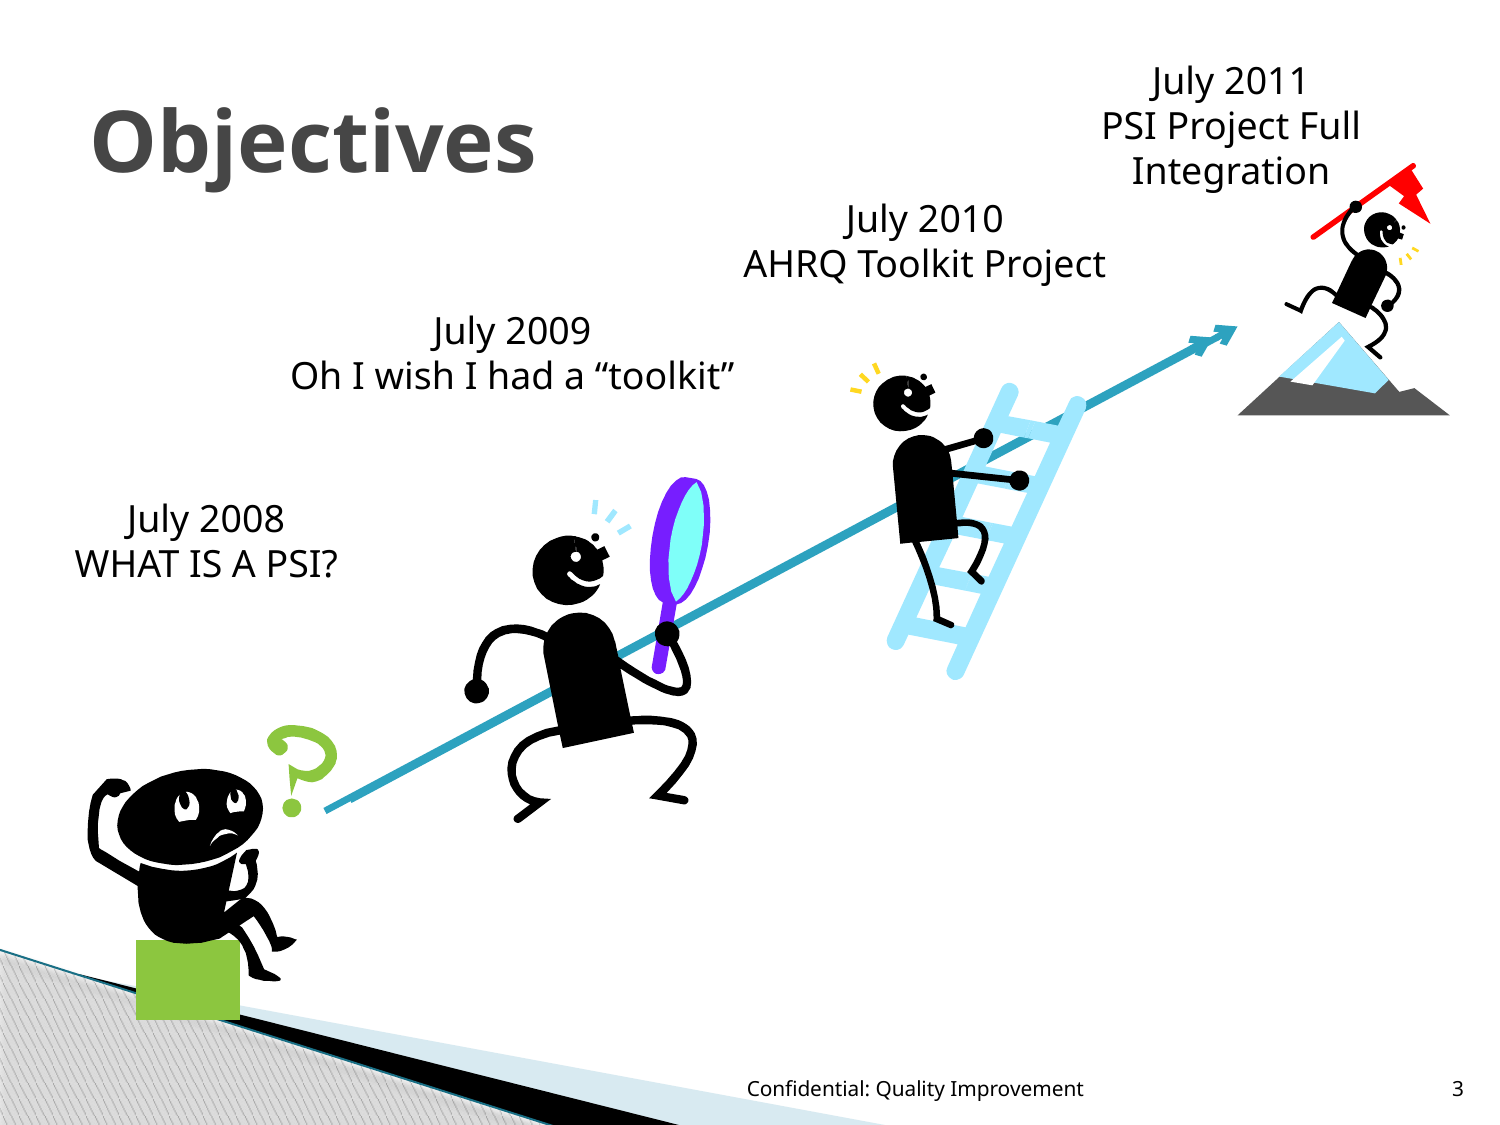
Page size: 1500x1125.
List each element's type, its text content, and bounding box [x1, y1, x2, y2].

title Objectives [75, 45, 1425, 162]
picture [849, 362, 1088, 682]
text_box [37, 49, 1401, 812]
picture [1401, 162, 1451, 416]
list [87, 823, 338, 1020]
footer Confidential: Quality Improvement [718, 1051, 1105, 1112]
slide_number 3 [1418, 1051, 1479, 1112]
picture [462, 474, 715, 824]
